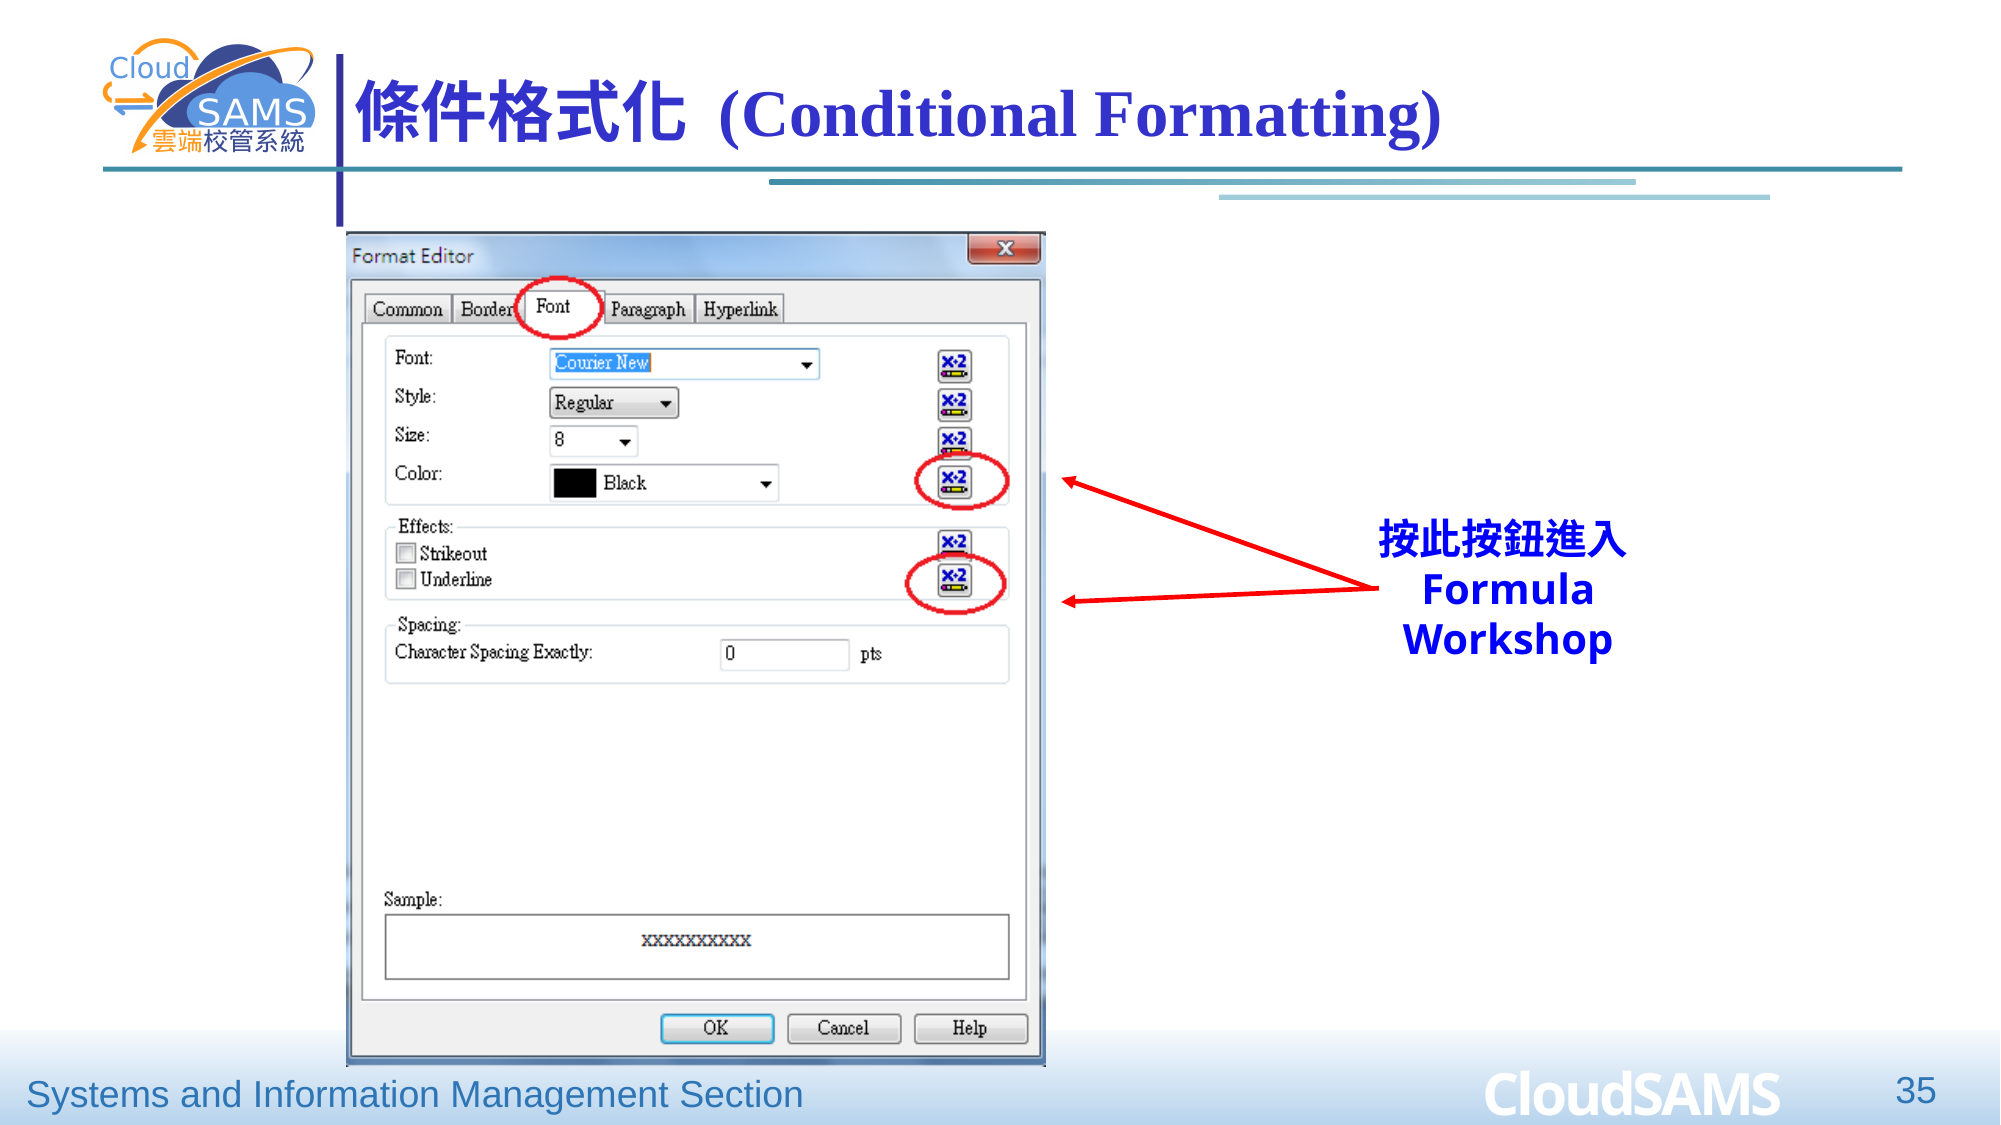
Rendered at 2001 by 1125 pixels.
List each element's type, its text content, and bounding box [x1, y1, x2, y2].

picture [87, 7, 349, 175]
title 條件格式化 (Conditional Formatting) [339, 32, 1540, 157]
text_box [1061, 588, 1363, 608]
text_box 按此按鈕進入Formula Workshop [1363, 505, 1654, 670]
slide_number 35 [1755, 1059, 1952, 1125]
picture [344, 157, 349, 166]
text_box [1061, 476, 1363, 586]
picture [346, 230, 1046, 1067]
